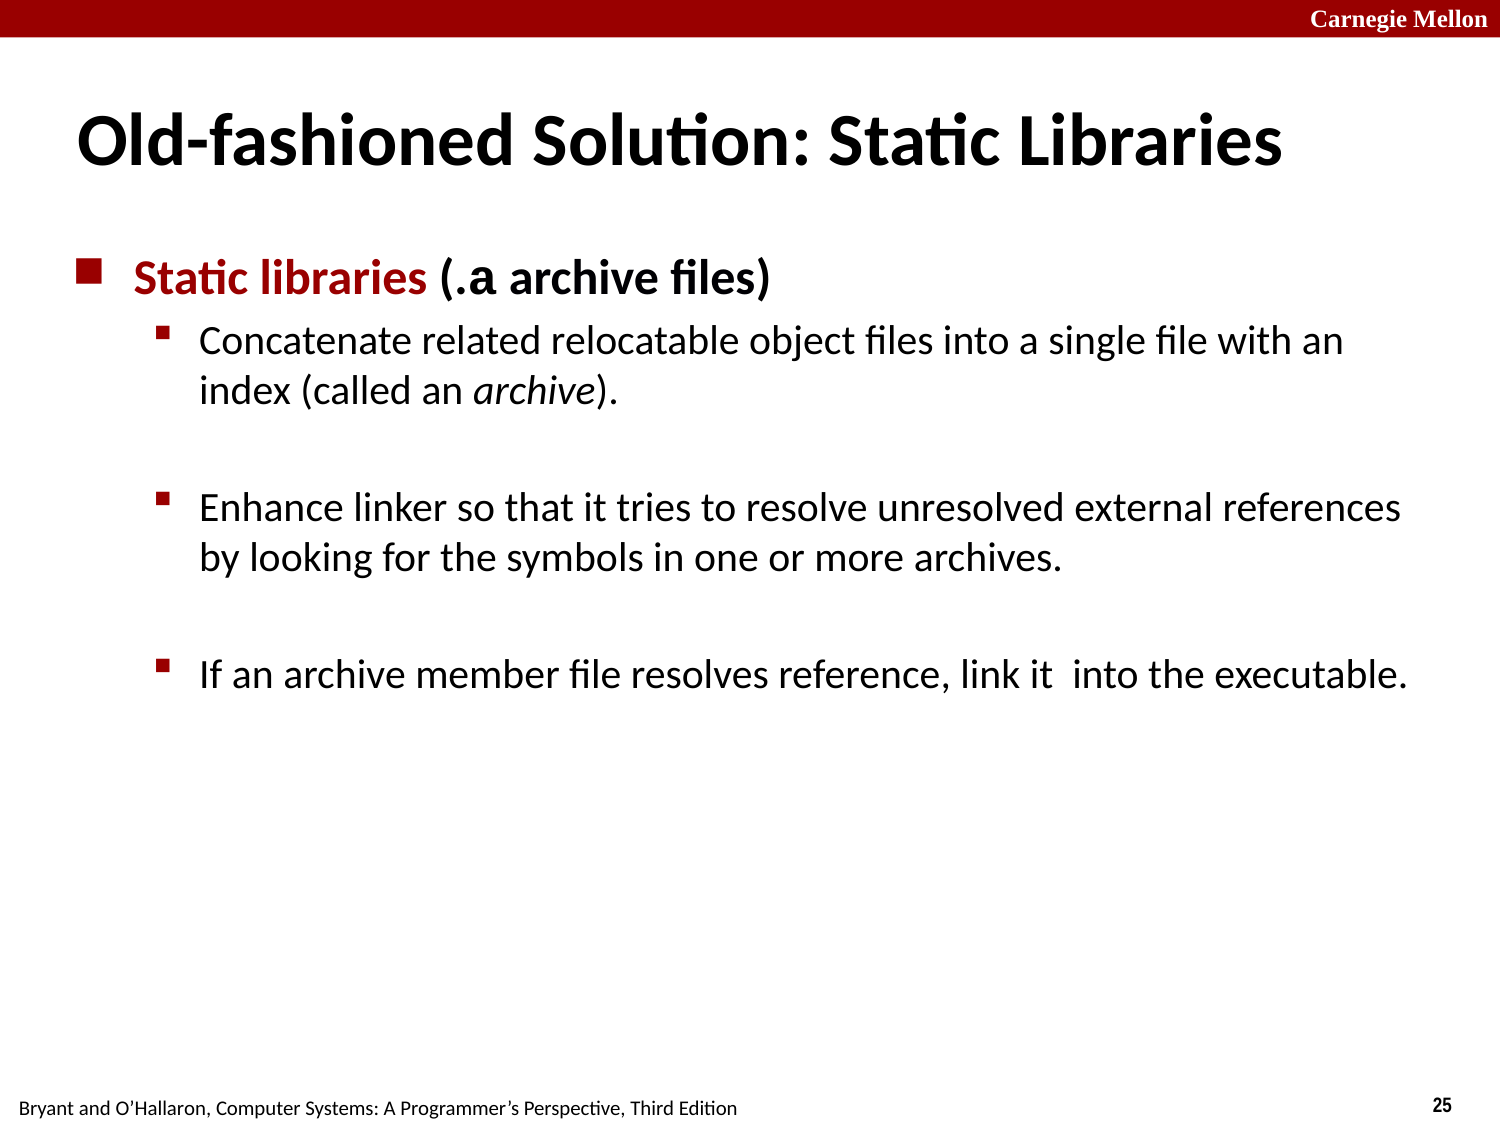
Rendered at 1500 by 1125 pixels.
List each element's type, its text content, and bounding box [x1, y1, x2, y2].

title Old-fashioned Solution: Static Libraries [61, 71, 1493, 201]
list Static libraries (.a archive files) Concatenate related relocatable object files into a single file with an index (called an archive). Enhance linker so that it tries to resolve unresolved external references by looking for the symbols in one or more archives. If an archive member file resolves reference, link it into the executable. [61, 237, 1451, 1020]
